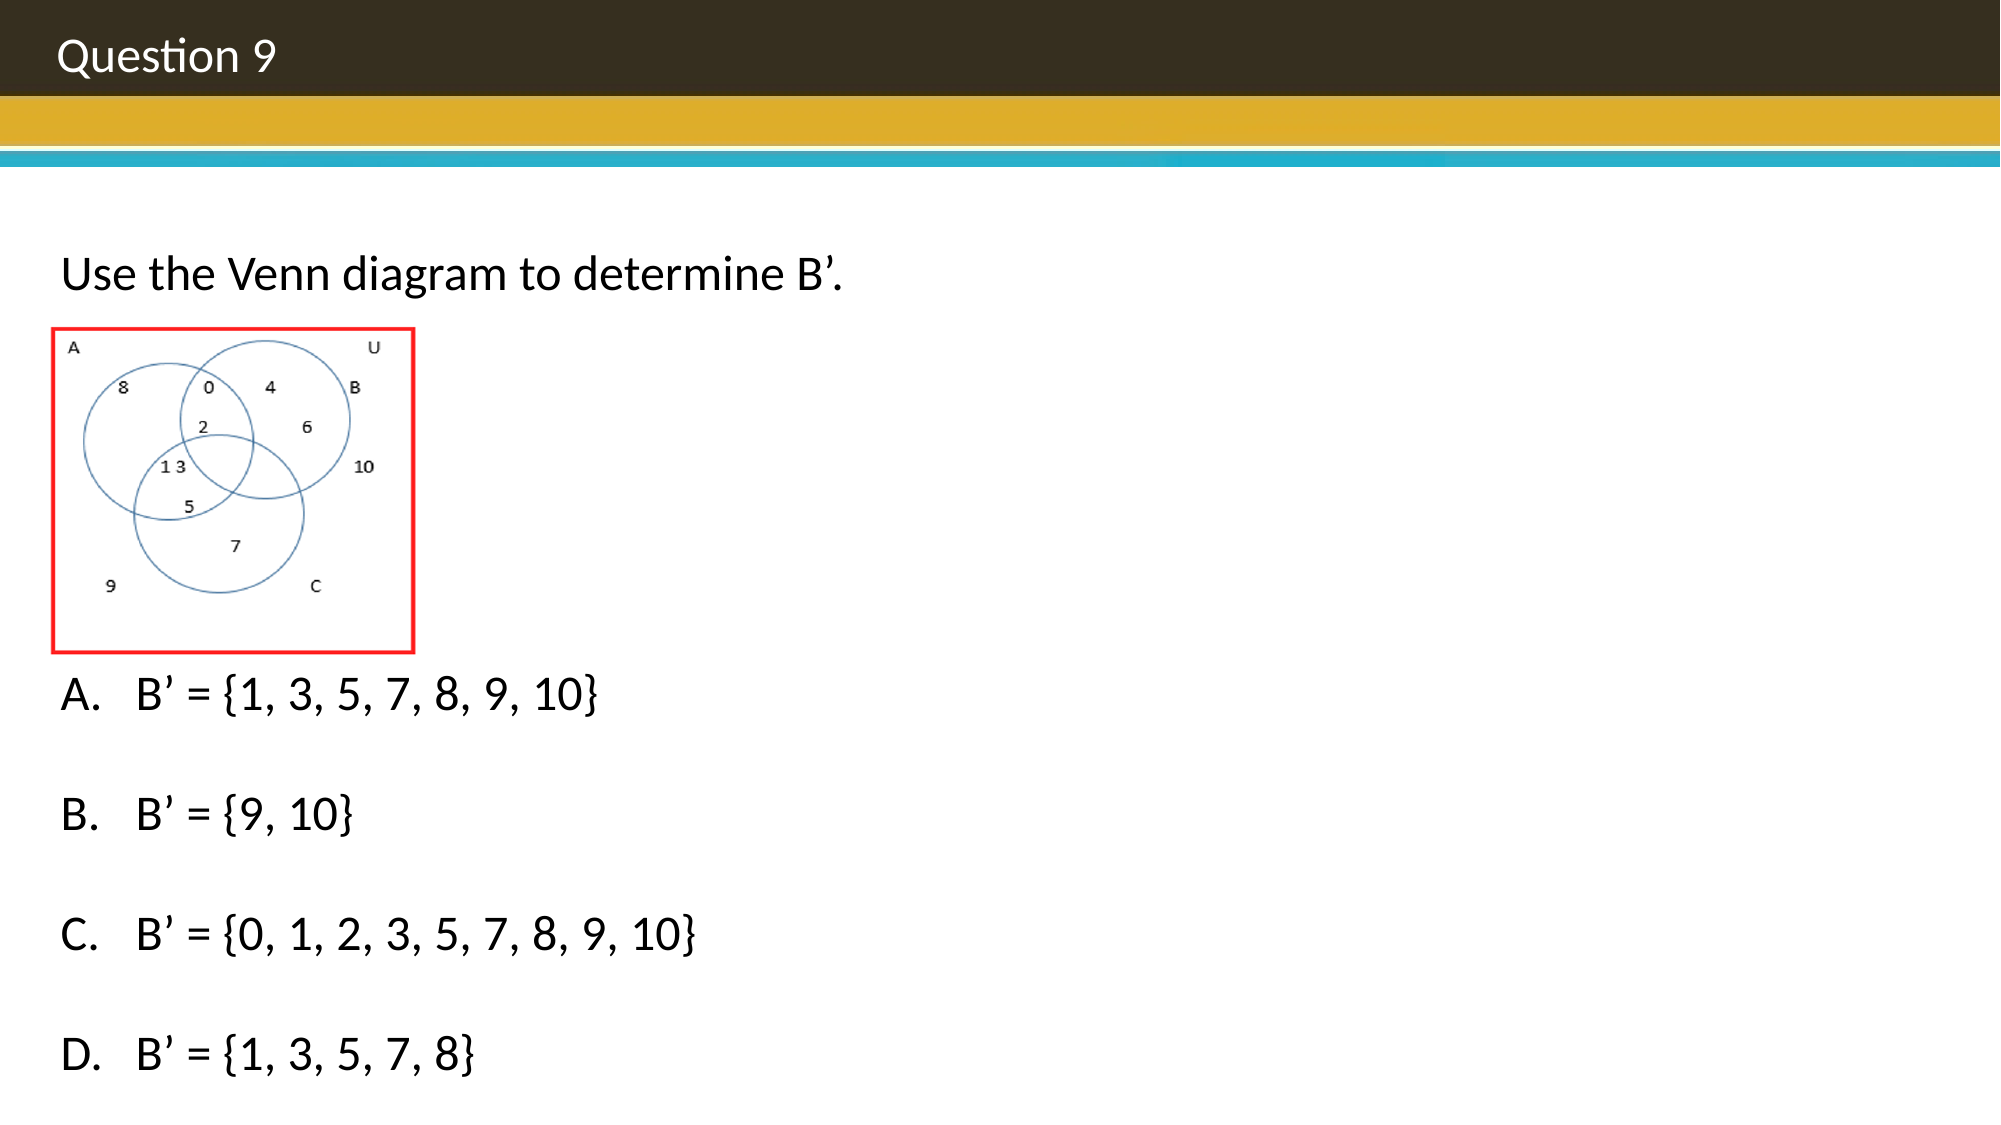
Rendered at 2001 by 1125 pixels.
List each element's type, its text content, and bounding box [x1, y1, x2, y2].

picture [0, 0, 2000, 167]
text_box Question 9 [41, 14, 293, 90]
text_box Use the Venn diagram to determine B’. B’ = {1, 3, 5, 7, 8, 9, 10} B’ = {9, 10} B’ = {0, 1, 2, 3, 5, 7, 8, 9, 10} B’ = {1, 3, 5, 7, 8} [45, 233, 1782, 1125]
picture [45, 325, 420, 657]
